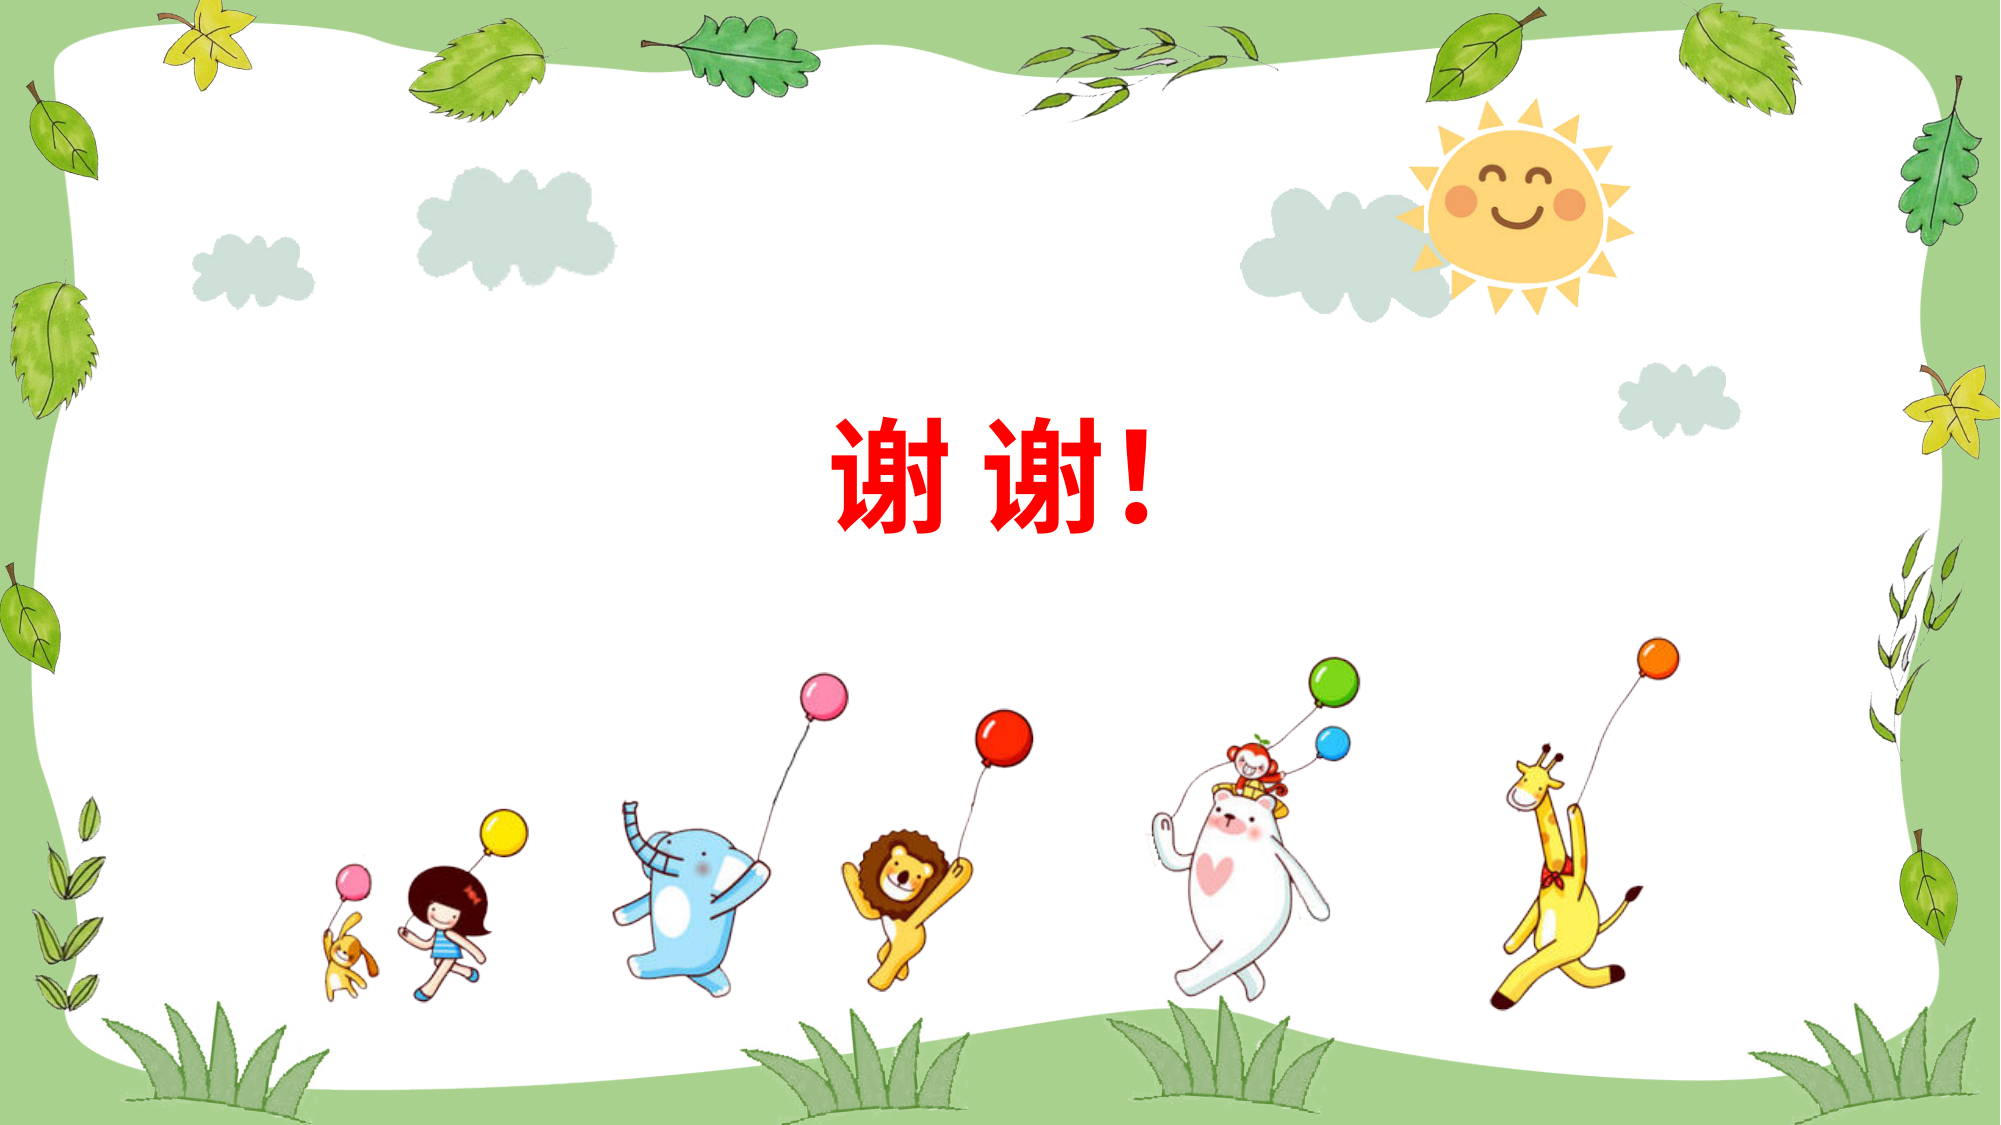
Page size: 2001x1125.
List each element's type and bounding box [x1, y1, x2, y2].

picture [154, 200, 316, 310]
picture [1240, 97, 1742, 439]
picture [355, 113, 618, 291]
picture [986, 455, 1769, 1125]
text_box [0, 0, 2000, 1125]
